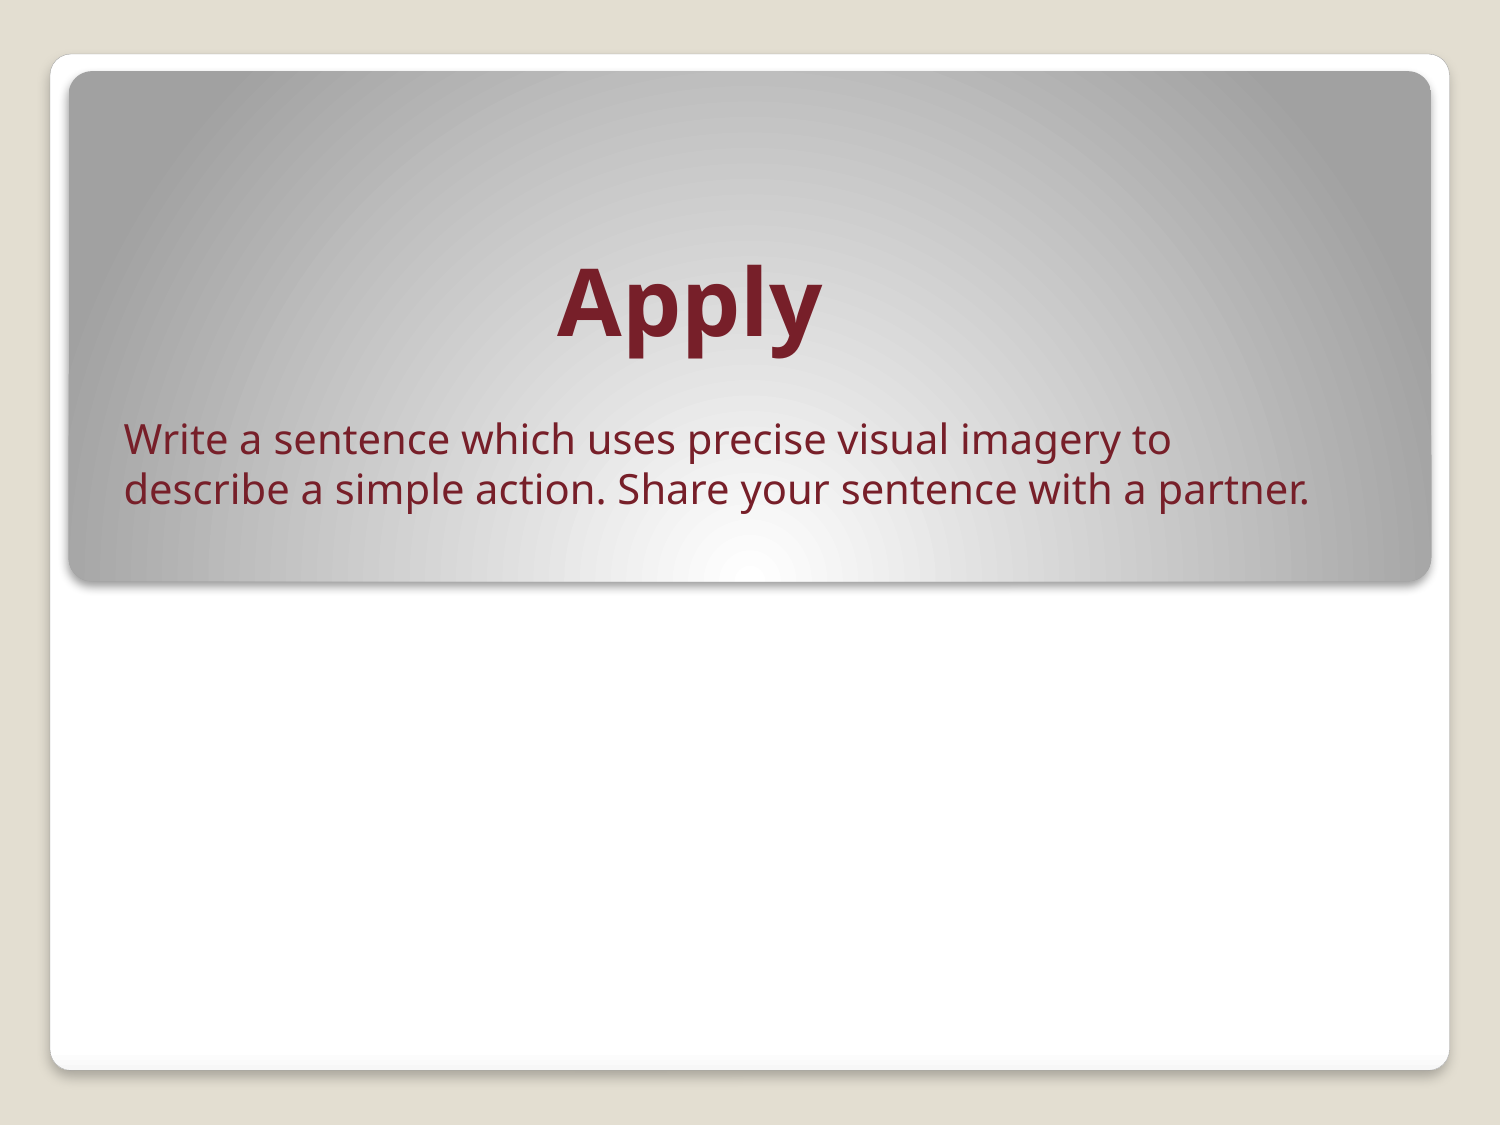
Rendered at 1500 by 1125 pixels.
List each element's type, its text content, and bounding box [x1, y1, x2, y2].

title Apply [99, 62, 1375, 363]
subtitle Write a sentence which uses precise visual imagery to describe a simple action. Share your sentence with a partner. [87, 412, 1363, 1050]
